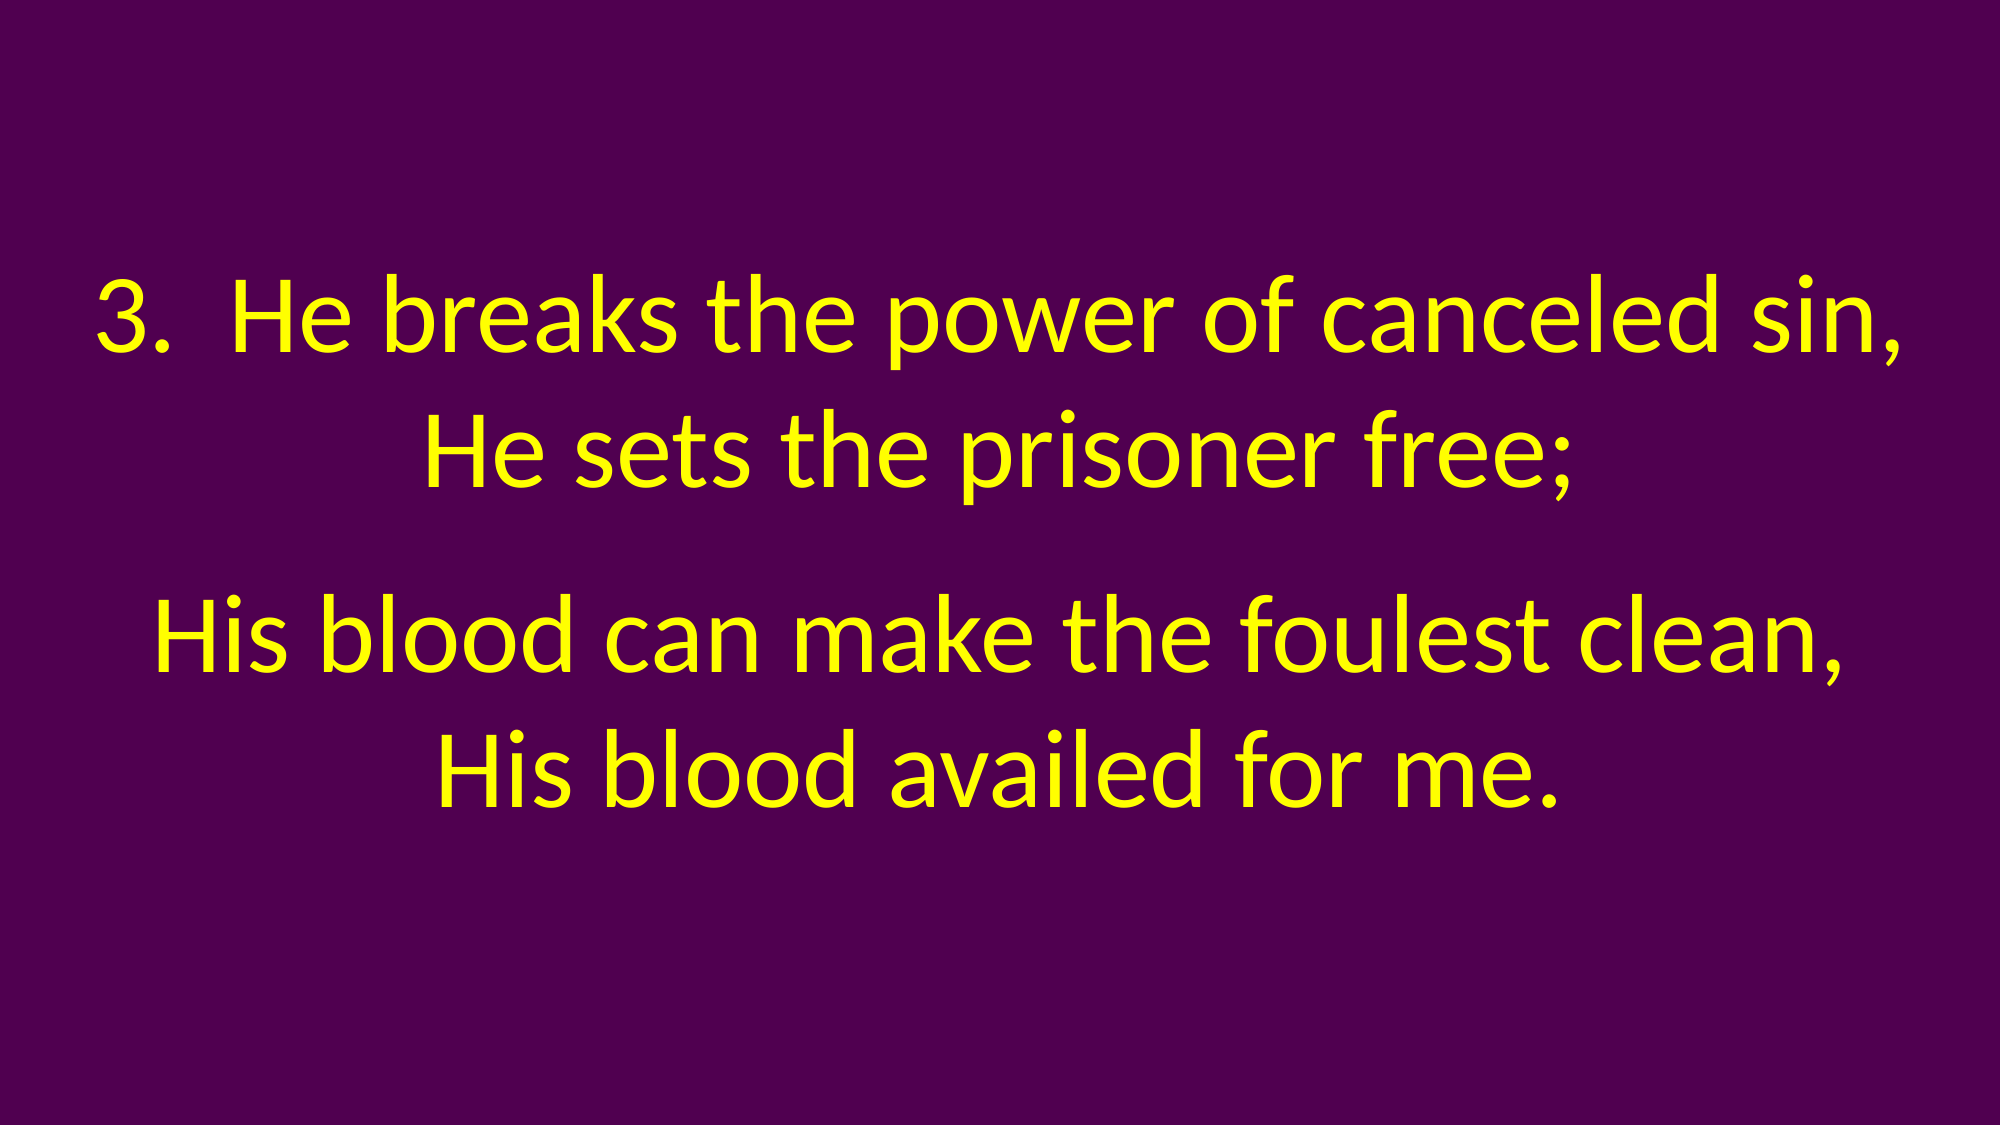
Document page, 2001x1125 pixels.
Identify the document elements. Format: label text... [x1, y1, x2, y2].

text_box 3. He breaks the power of canceled sin, He sets the prisoner free; His blood can make the foulest clean, His blood availed for me. [0, 232, 2000, 838]
